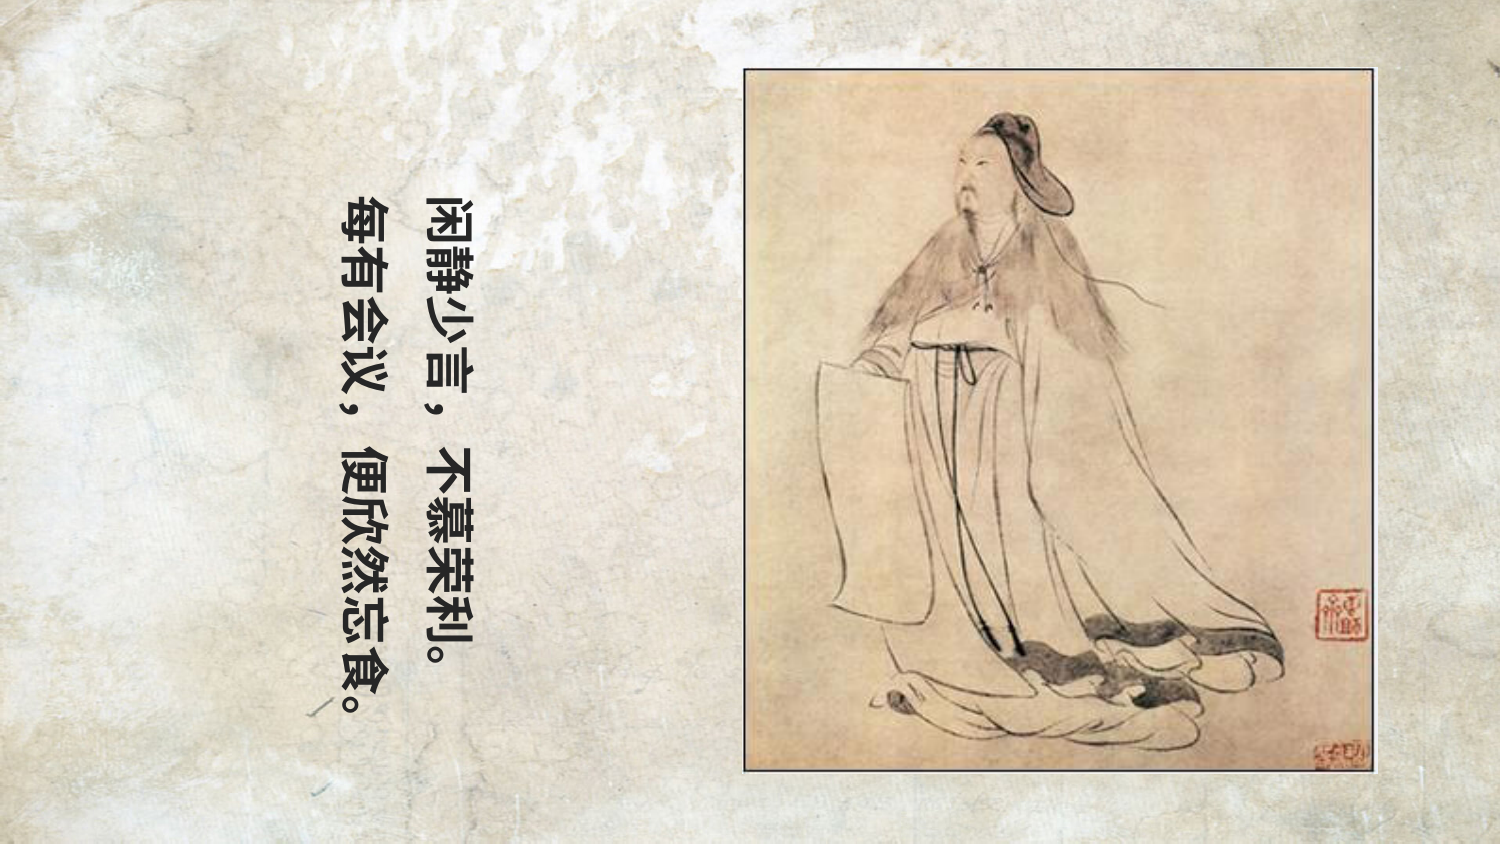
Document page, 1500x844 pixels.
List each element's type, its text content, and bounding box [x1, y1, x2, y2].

picture [0, 0, 1500, 844]
text_box 闲静少言，不慕荣利。 每有会议，便欣然忘食。 [307, 180, 489, 725]
